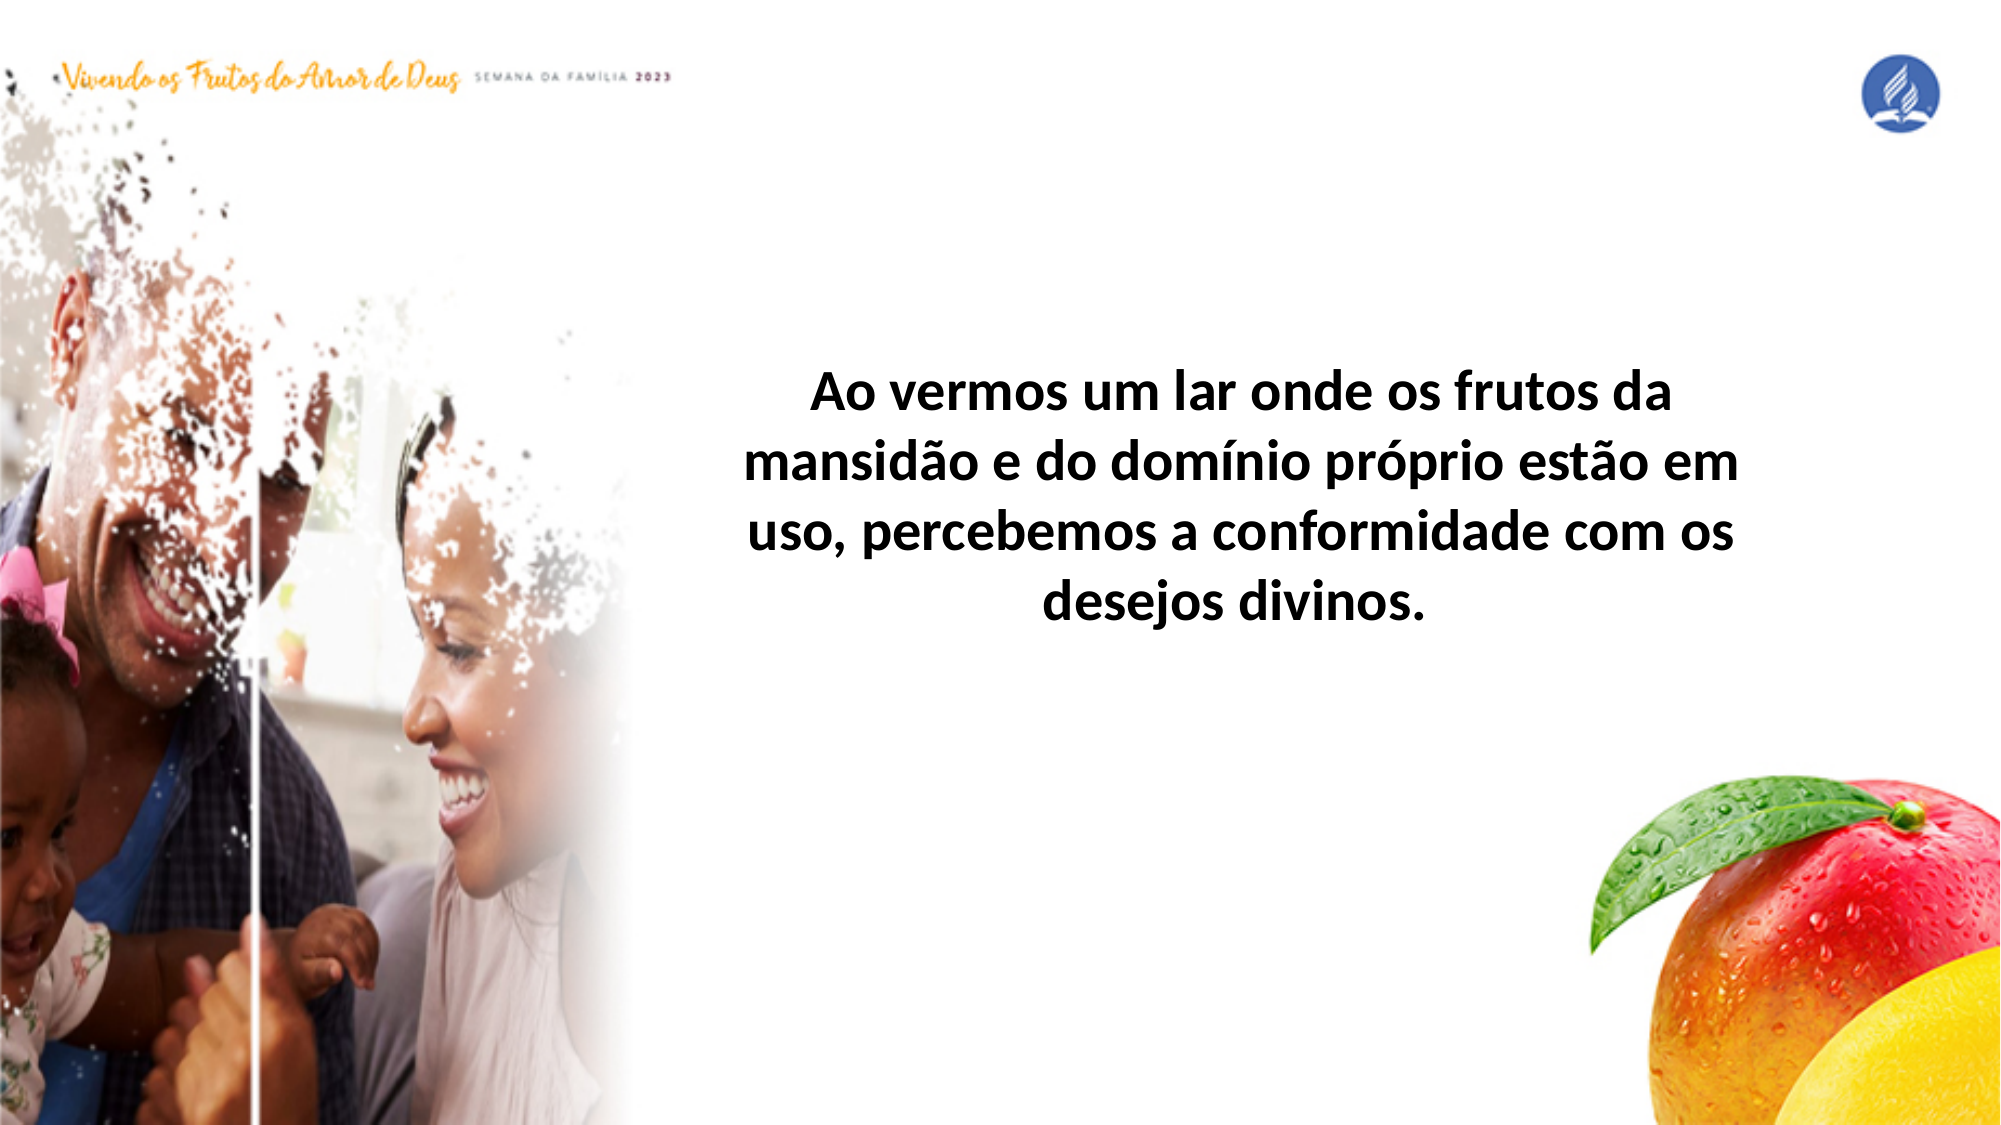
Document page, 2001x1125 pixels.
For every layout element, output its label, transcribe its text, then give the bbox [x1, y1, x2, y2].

text_box Ao vermos um lar onde os frutos da mansidão e do domínio próprio estão em uso, percebemos a conformidade com os desejos divinos. [712, 344, 1778, 640]
picture [0, 0, 2001, 1125]
